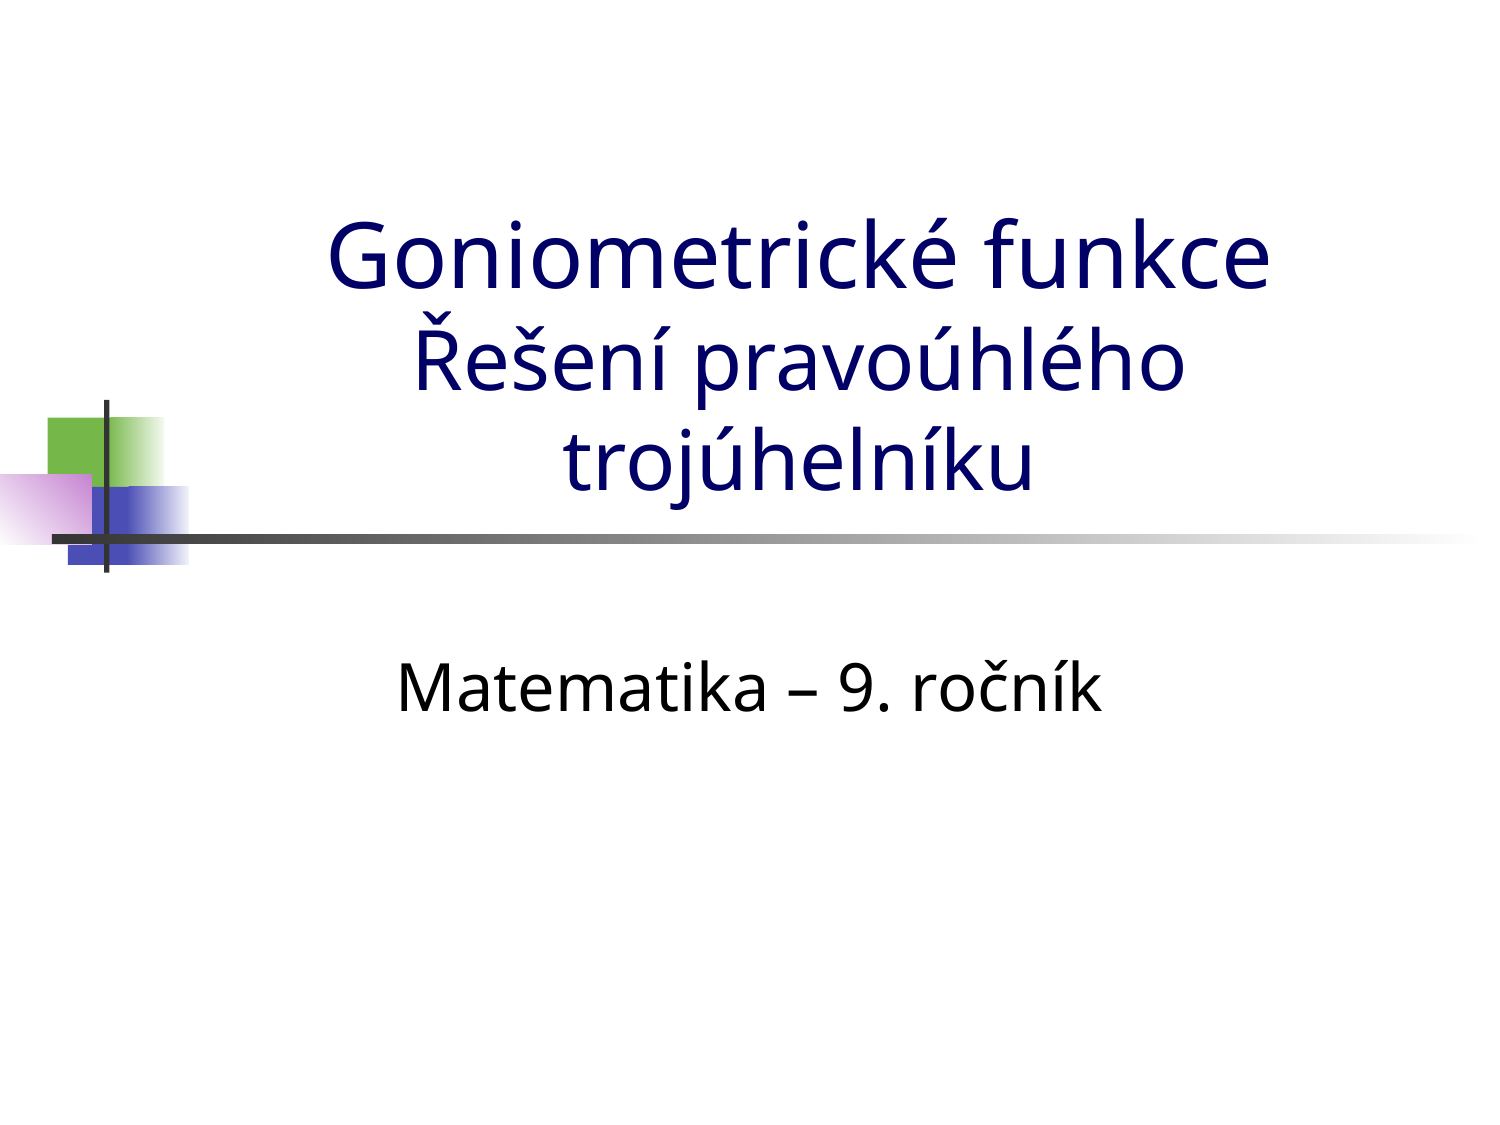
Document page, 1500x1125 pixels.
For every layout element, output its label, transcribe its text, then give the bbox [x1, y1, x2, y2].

title Goniometrické funkce Řešení pravoúhlého trojúhelníku [162, 274, 1438, 516]
subtitle Matematika – 9. ročník [224, 637, 1276, 926]
